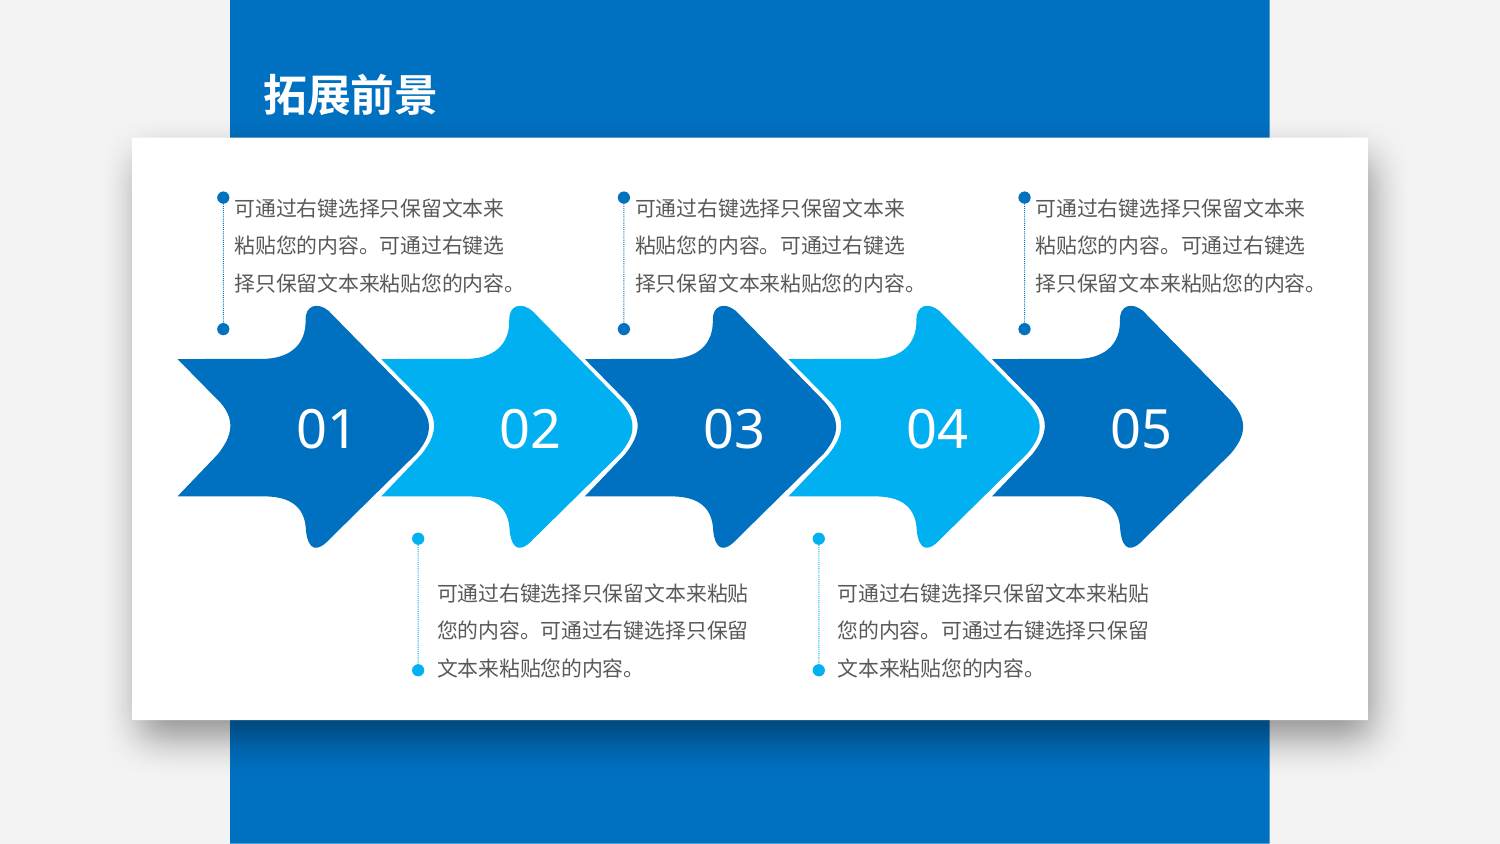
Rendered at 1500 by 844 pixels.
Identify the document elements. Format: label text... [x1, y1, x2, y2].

text_box 可通过右键选择只保留文本来粘贴您的内容。可通过右键选择只保留文本来粘贴您的内容。 [623, 177, 935, 302]
text_box 可通过右键选择只保留文本来粘贴您的内容。可通过右键选择只保留文本来粘贴您的内容。 [223, 177, 535, 302]
text_box 可通过右键选择只保留文本来粘贴您的内容。可通过右键选择只保留文本来粘贴您的内容。 [425, 562, 767, 687]
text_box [429, 305, 633, 548]
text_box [837, 305, 1040, 548]
text_box 可通过右键选择只保留文本来粘贴您的内容。可通过右键选择只保留文本来粘贴您的内容。 [826, 562, 1167, 687]
text_box 可通过右键选择只保留文本来粘贴您的内容。可通过右键选择只保留文本来粘贴您的内容。 [1024, 177, 1336, 302]
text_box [633, 305, 837, 548]
text_box [131, 137, 1369, 721]
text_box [177, 305, 429, 548]
text_box 拓展前景 [263, 61, 1035, 126]
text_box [1040, 305, 1244, 548]
